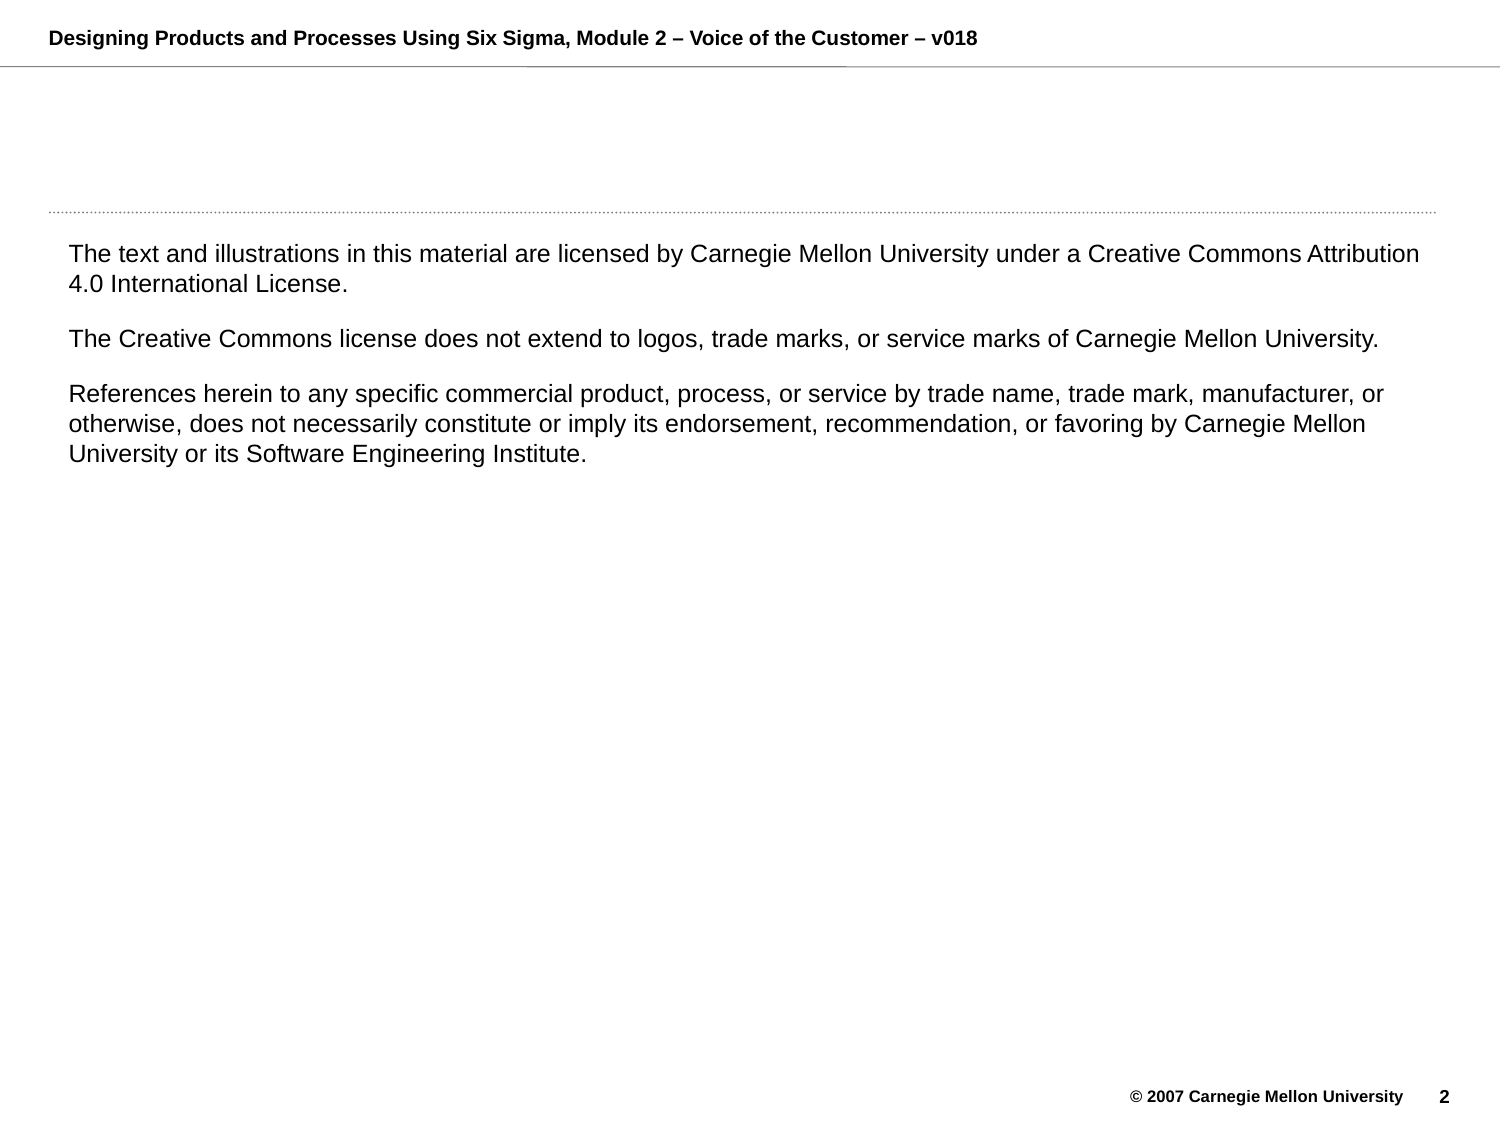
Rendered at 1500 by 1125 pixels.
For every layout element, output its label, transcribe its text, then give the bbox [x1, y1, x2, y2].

text_box The text and illustrations in this material are licensed by Carnegie Mellon University under a Creative Commons Attribution 4.0 International License. The Creative Commons license does not extend to logos, trade marks, or service marks of Carnegie Mellon University. References herein to any specific commercial product, process, or service by trade name, trade mark, manufacturer, or otherwise, does not necessarily constitute or imply its endorsement, recommendation, or favoring by Carnegie Mellon University or its Software Engineering Institute. [68, 182, 1432, 995]
